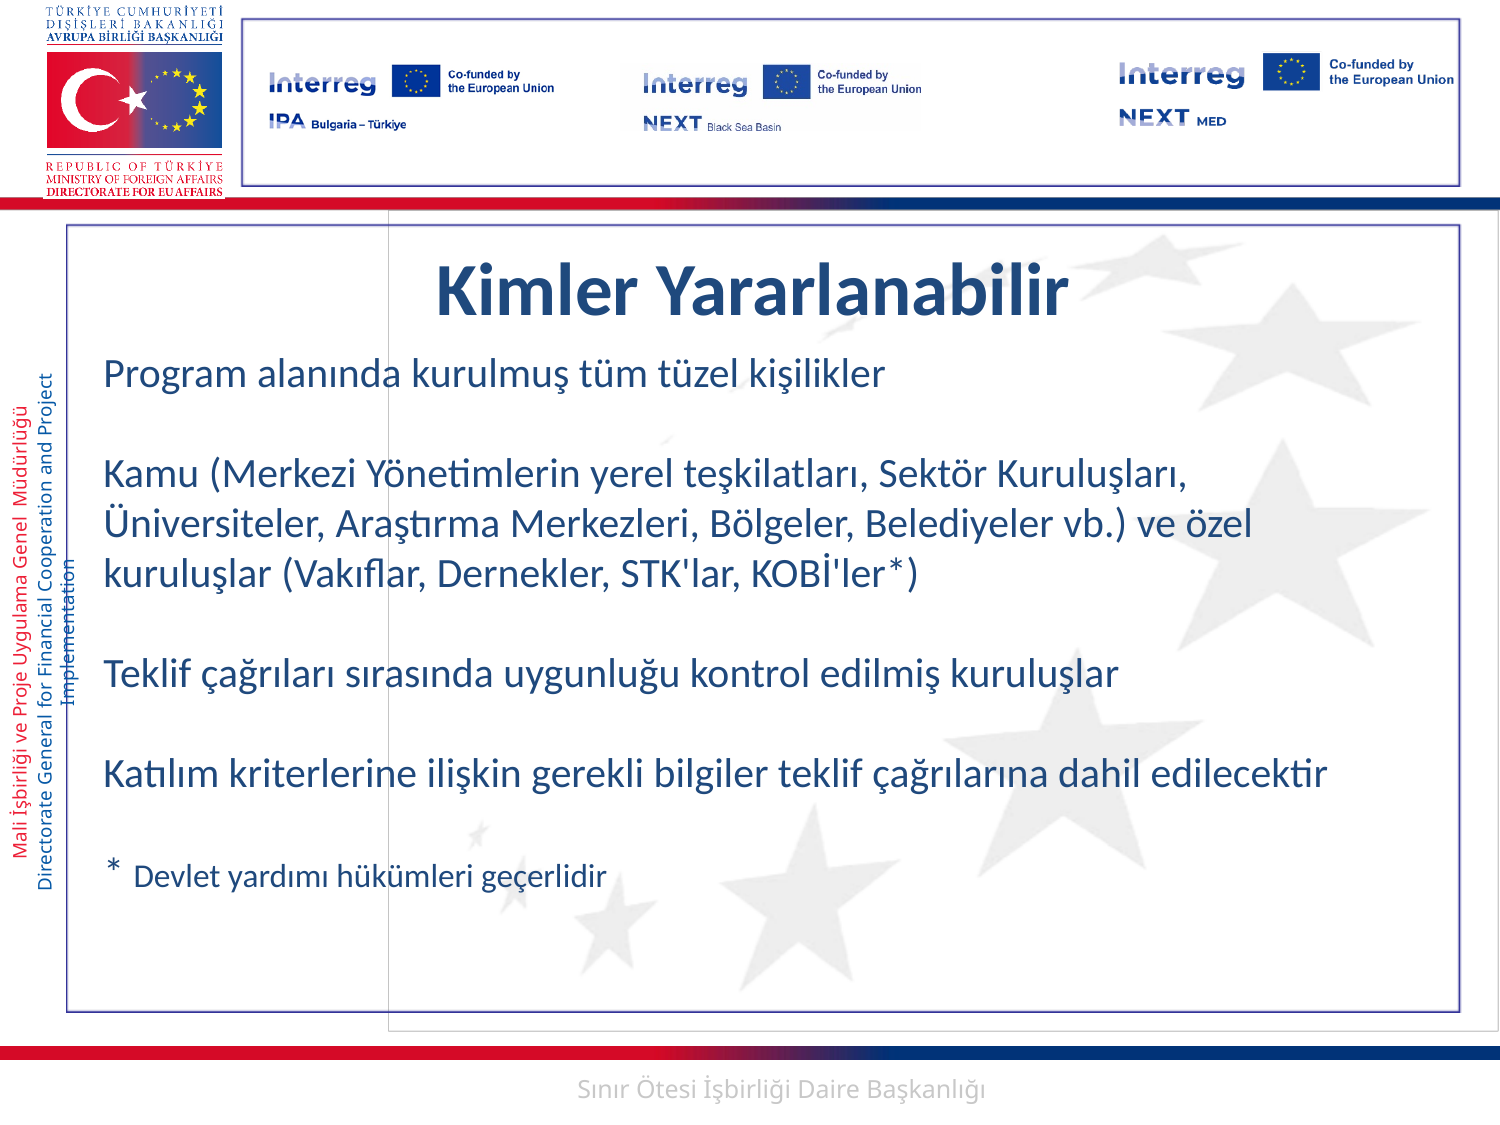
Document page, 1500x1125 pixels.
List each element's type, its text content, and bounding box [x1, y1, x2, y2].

text_box [64, 224, 1471, 294]
text_box Kimler Yararlanabilir [151, 233, 1357, 338]
picture [0, 2, 1500, 1033]
picture [66, 573, 73, 579]
picture [0, 1046, 1500, 1060]
footer Sınır Ötesi İşbirliği Daire Başkanlığı [537, 1070, 1034, 1108]
picture [240, 17, 1473, 187]
picture [66, 672, 73, 678]
list Program alanında kurulmuş tüm tüzel kişilikler Kamu (Merkezi Yönetimlerin yerel teşkilatları, Sektör Kuruluşları, Üniversiteler, Araştırma Merkezleri, Bölgeler, Belediyeler vb.) ve özel kuruluşlar (Vakıflar, Dernekler, STK'lar, KOBİ'ler*) Teklif çağrıları sırasında uygunluğu kontrol edilmiş kuruluşlar Katılım kriterlerine ilişkin gerekli bilgiler teklif çağrılarına dahil edilecektir * Devlet yardımı hükümleri geçerlidir [88, 338, 1420, 1000]
